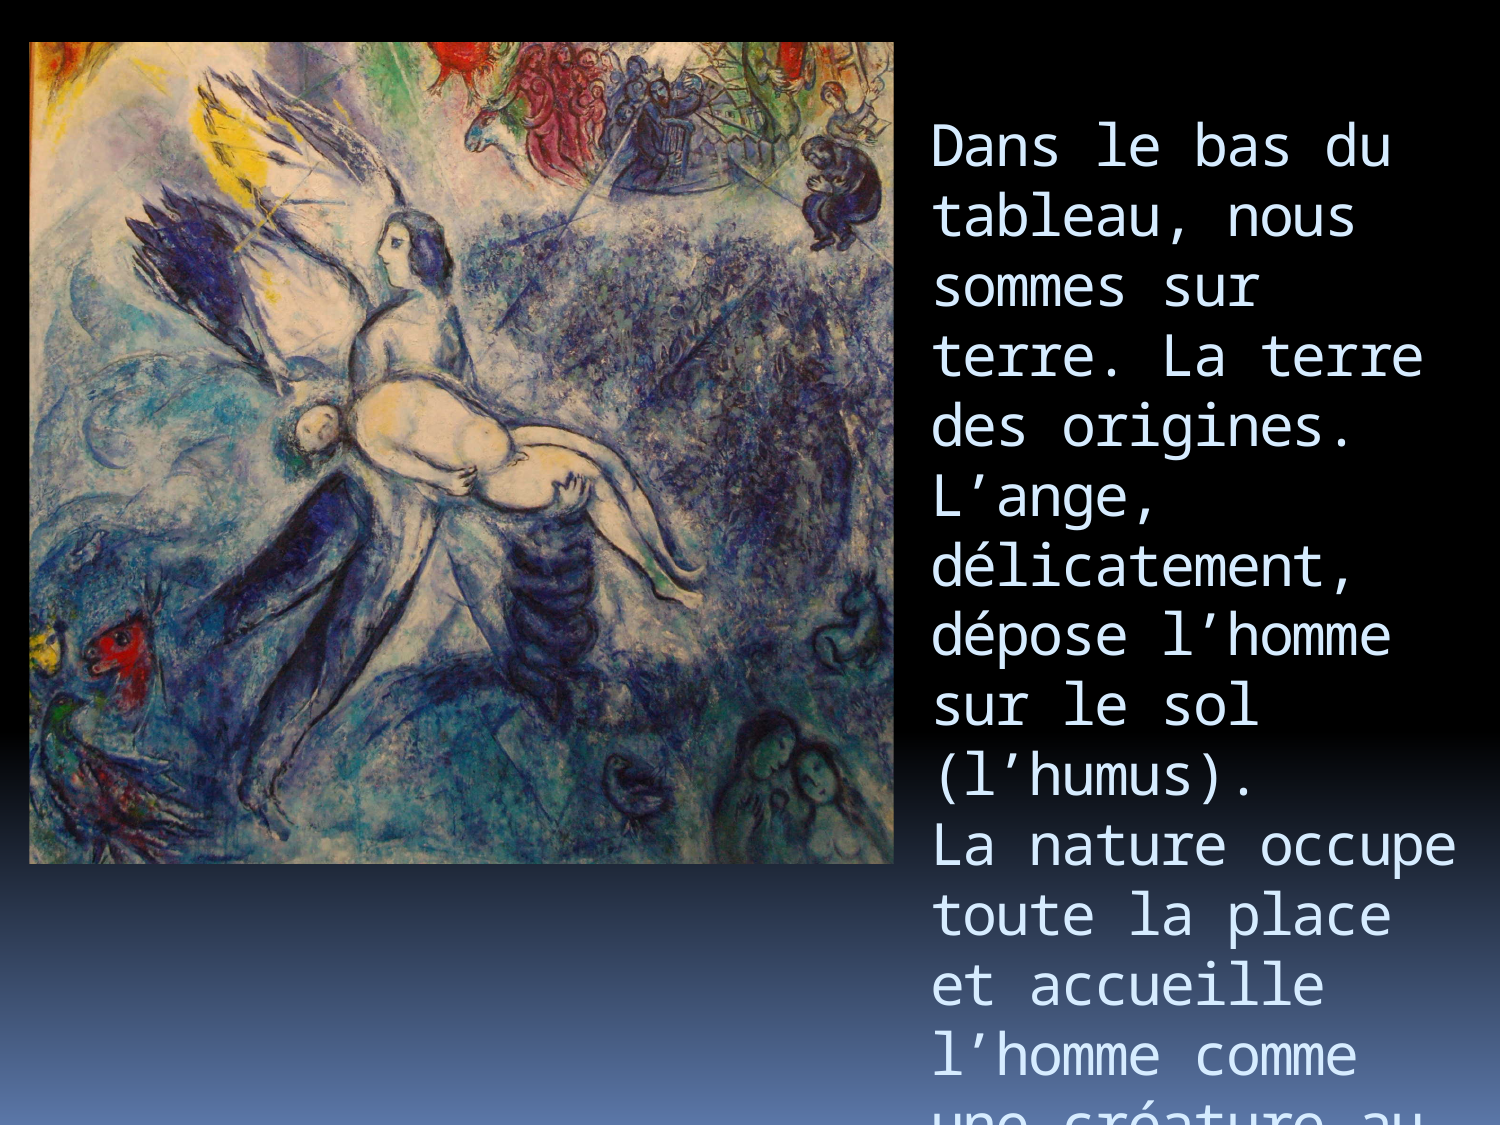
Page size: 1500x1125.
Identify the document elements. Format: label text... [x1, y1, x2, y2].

picture [28, 42, 894, 864]
text_box Dans le bas du tableau, nous sommes sur terre. La terre des origines. L’ange, délicatement, dépose l’homme sur le sol (l’humus). La nature occupe toute la place et accueille l’homme comme une créature au milieu des autres créatures. [915, 100, 1500, 1106]
